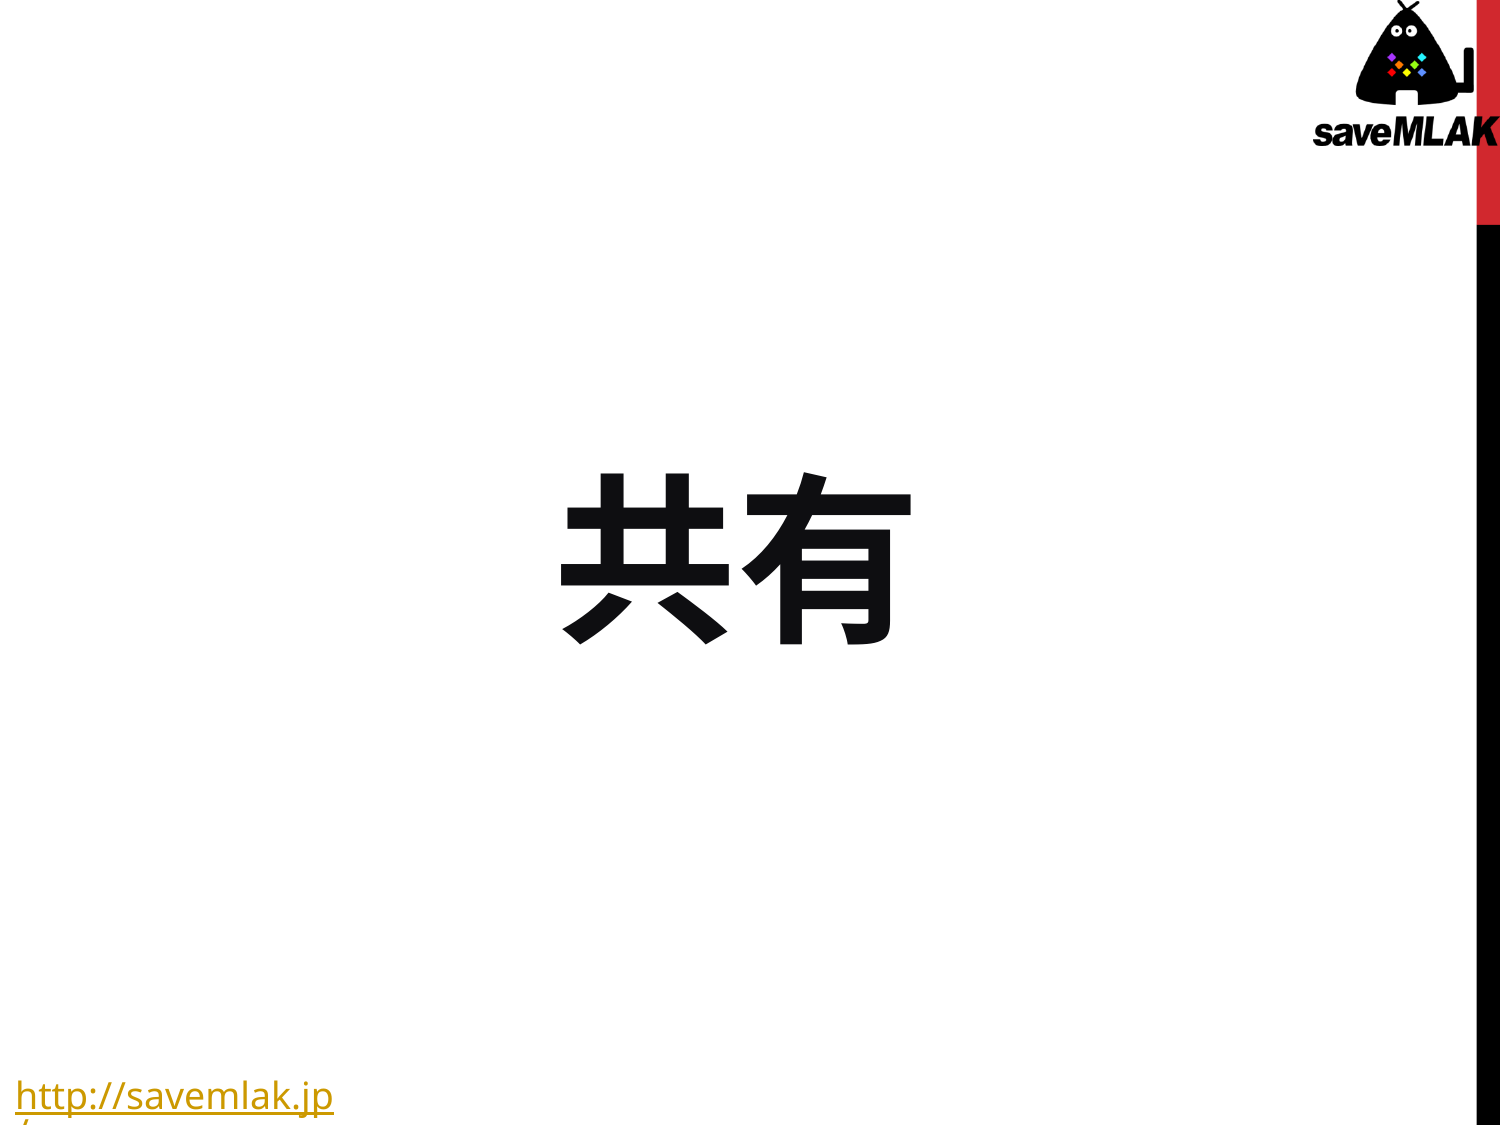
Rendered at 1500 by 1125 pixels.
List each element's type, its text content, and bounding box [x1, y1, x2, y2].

text_box 共有 [34, 349, 1440, 761]
text_box http://savemlak.jp/ [0, 1064, 352, 1125]
picture [1313, 0, 1500, 146]
